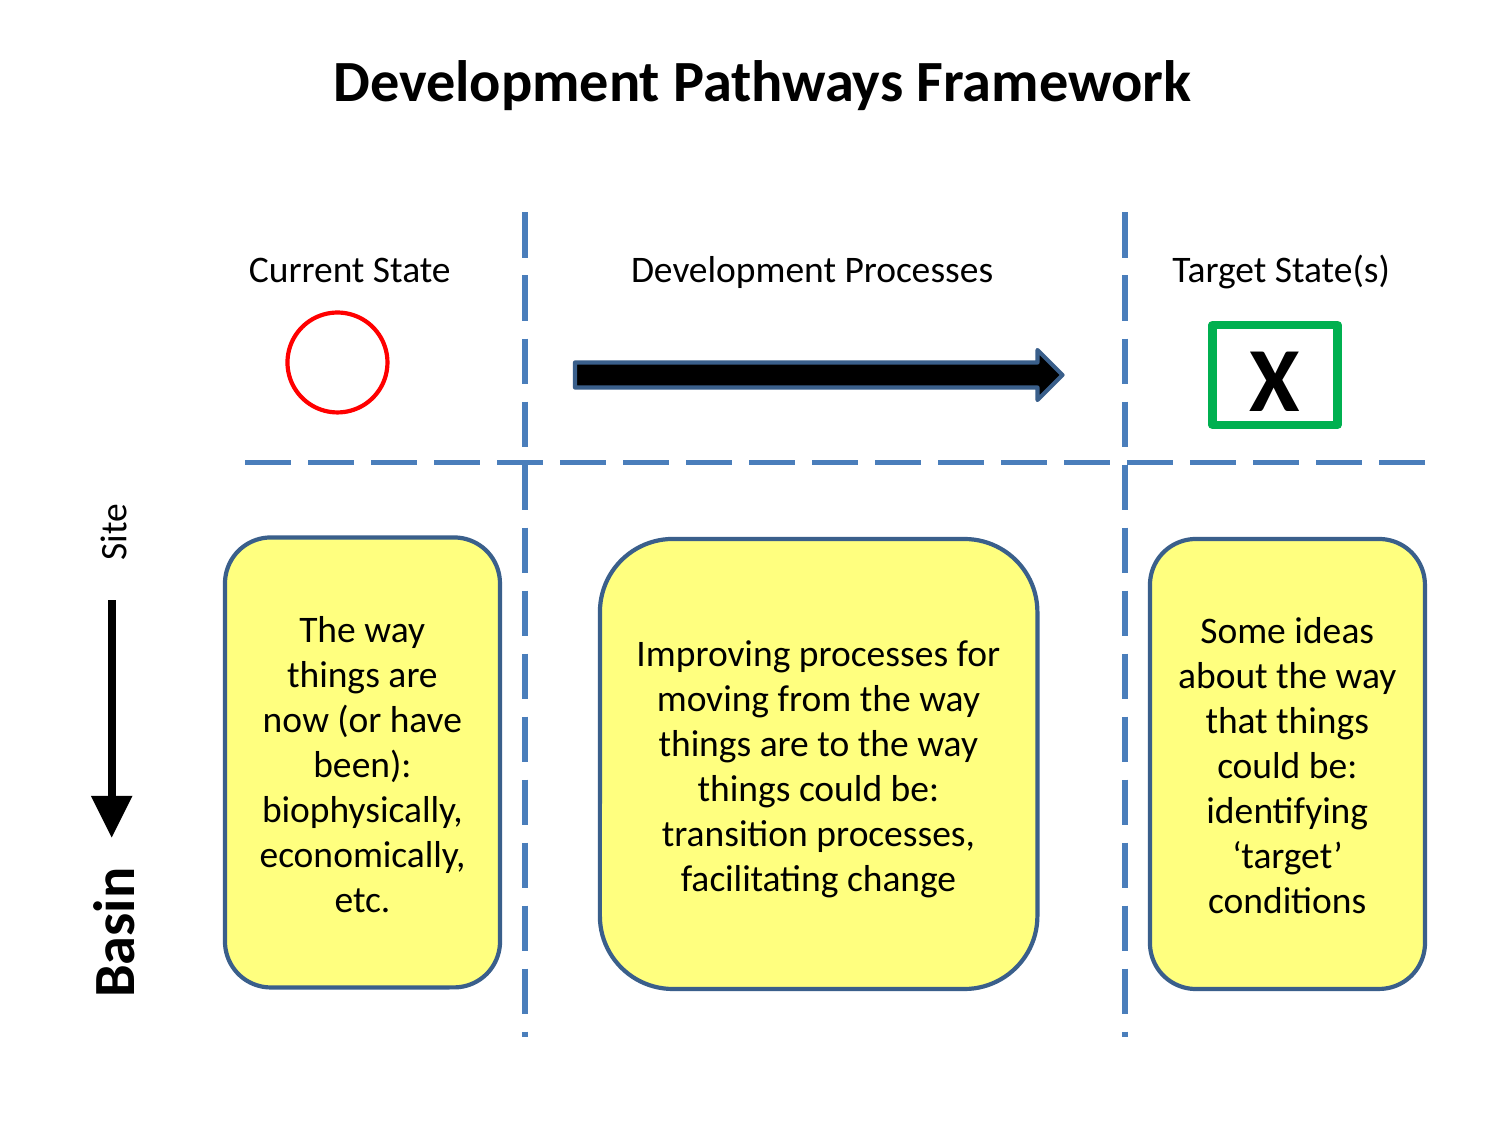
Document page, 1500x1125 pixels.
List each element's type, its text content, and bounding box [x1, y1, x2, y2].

text_box [285, 310, 390, 415]
text_box Current State [225, 237, 475, 298]
text_box Some ideas about the way that things could be: identifying ‘target’ conditions [1147, 536, 1428, 992]
text_box Improving processes for moving from the way things are to the way things could be: transition processes, facilitating change [597, 536, 1040, 992]
text_box X [1210, 323, 1340, 427]
text_box [572, 348, 1065, 402]
text_box Basin [68, 812, 154, 1013]
text_box Development Pathways Framework [312, 35, 1213, 121]
text_box The way things are now (or have been): biophysically, economically, etc. [222, 535, 503, 990]
text_box Development Processes [562, 237, 1063, 298]
text_box Site [81, 462, 142, 576]
text_box Target State(s) [1149, 237, 1413, 298]
